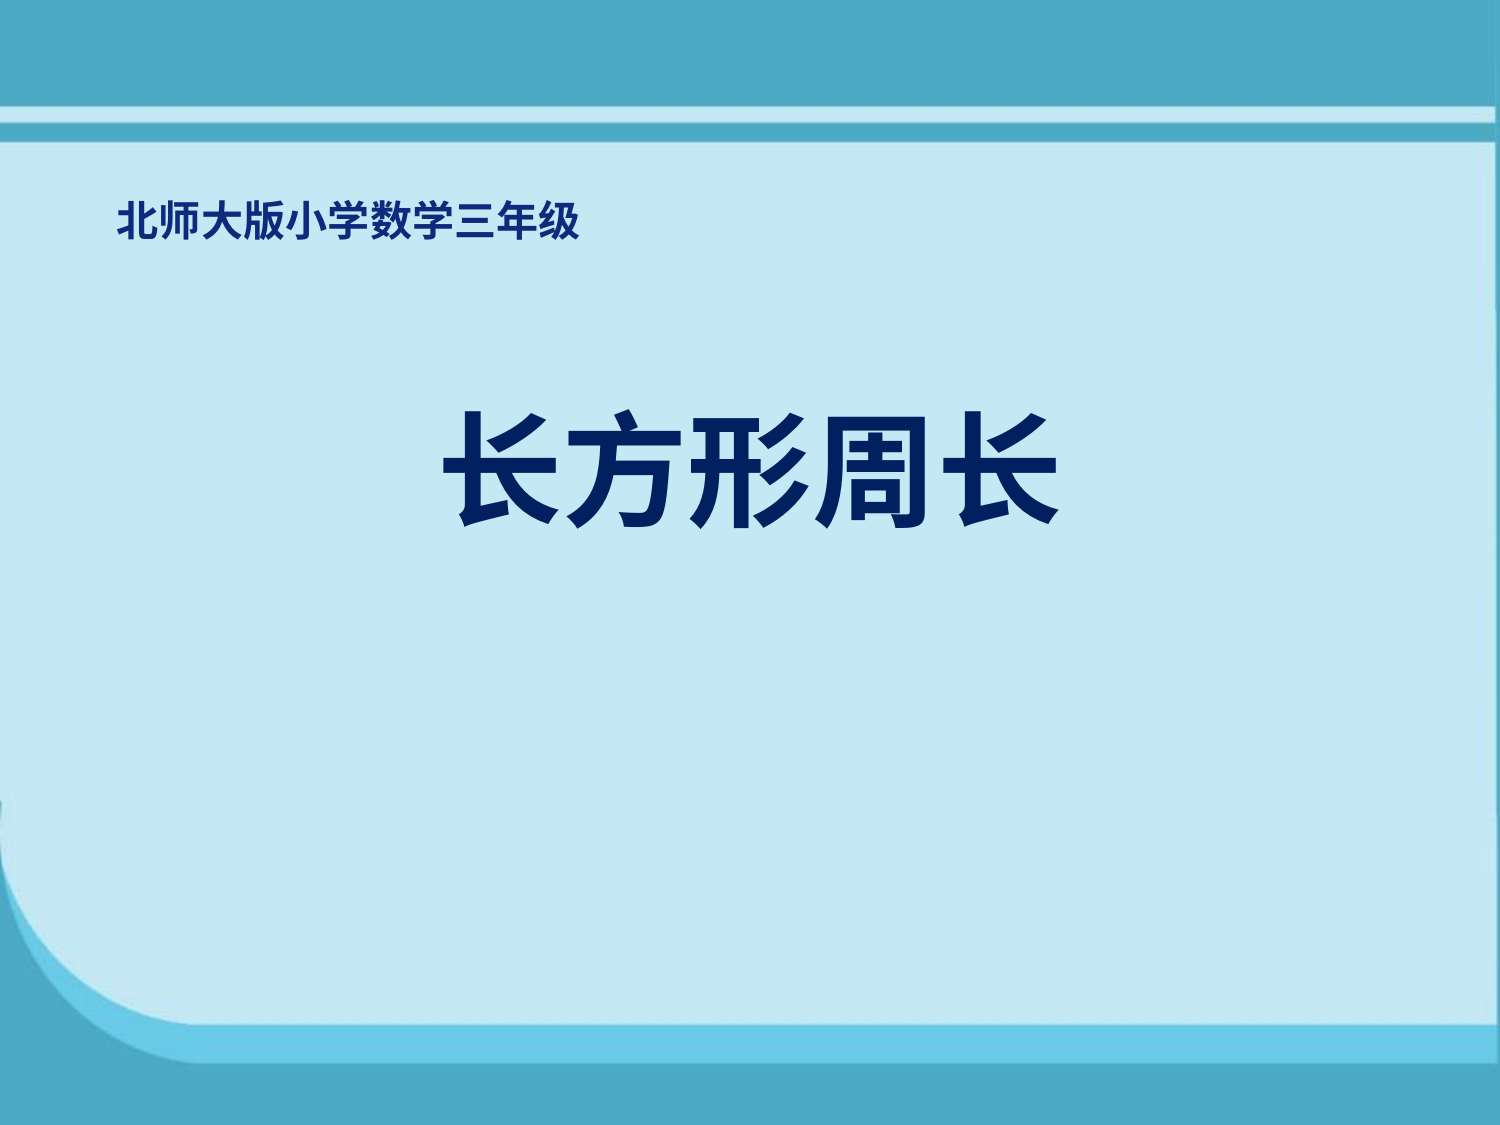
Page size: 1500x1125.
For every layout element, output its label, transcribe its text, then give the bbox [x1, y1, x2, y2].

text_box 长方形周长 [0, 385, 1500, 550]
picture [0, 0, 1500, 385]
text_box 北师大版小学数学三年级 [101, 186, 597, 253]
picture [0, 550, 1500, 1125]
